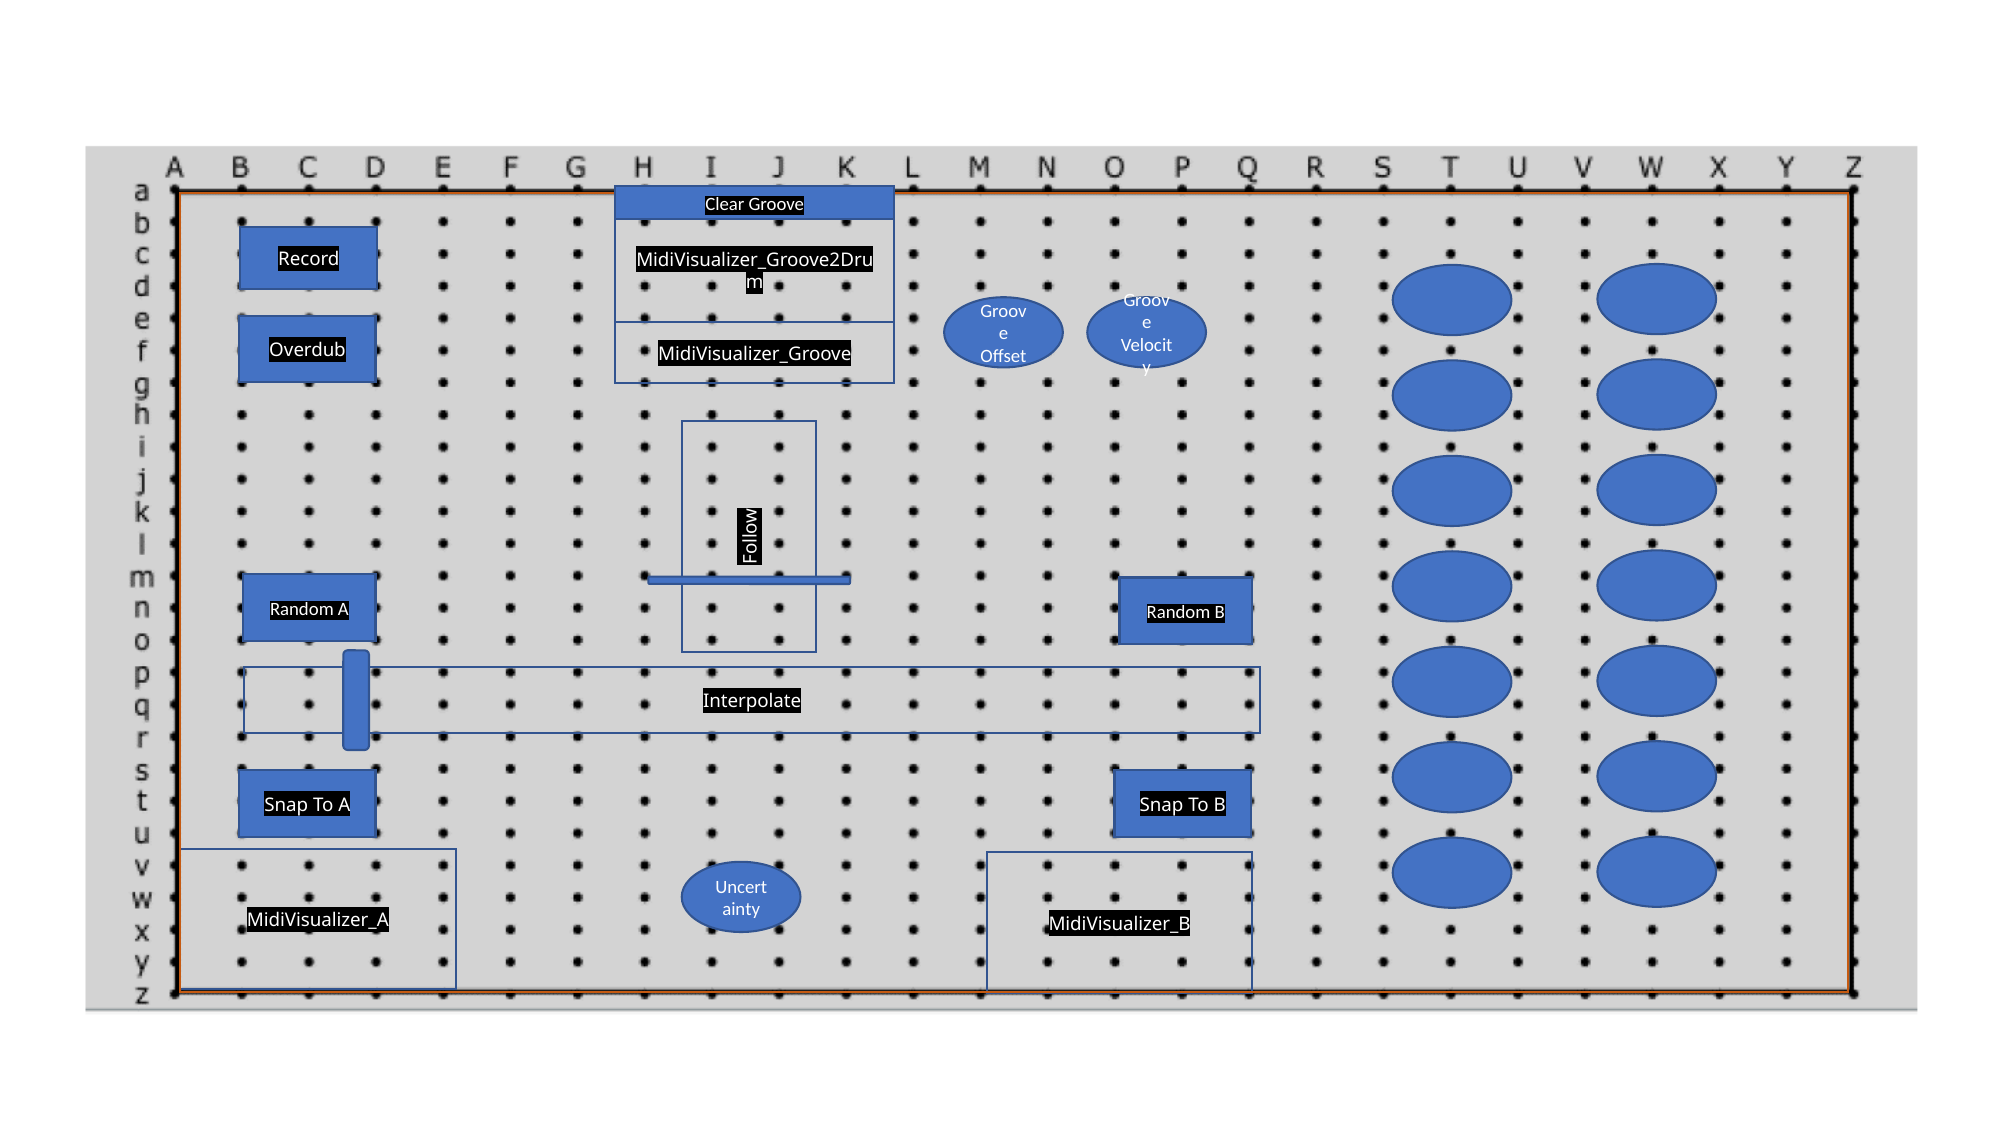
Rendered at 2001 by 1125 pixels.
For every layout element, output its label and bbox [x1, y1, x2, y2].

text_box [633, 435, 865, 638]
text_box [239, 186, 1206, 383]
picture [54, 116, 1952, 1049]
text_box [239, 574, 1261, 837]
text_box [179, 848, 1252, 993]
